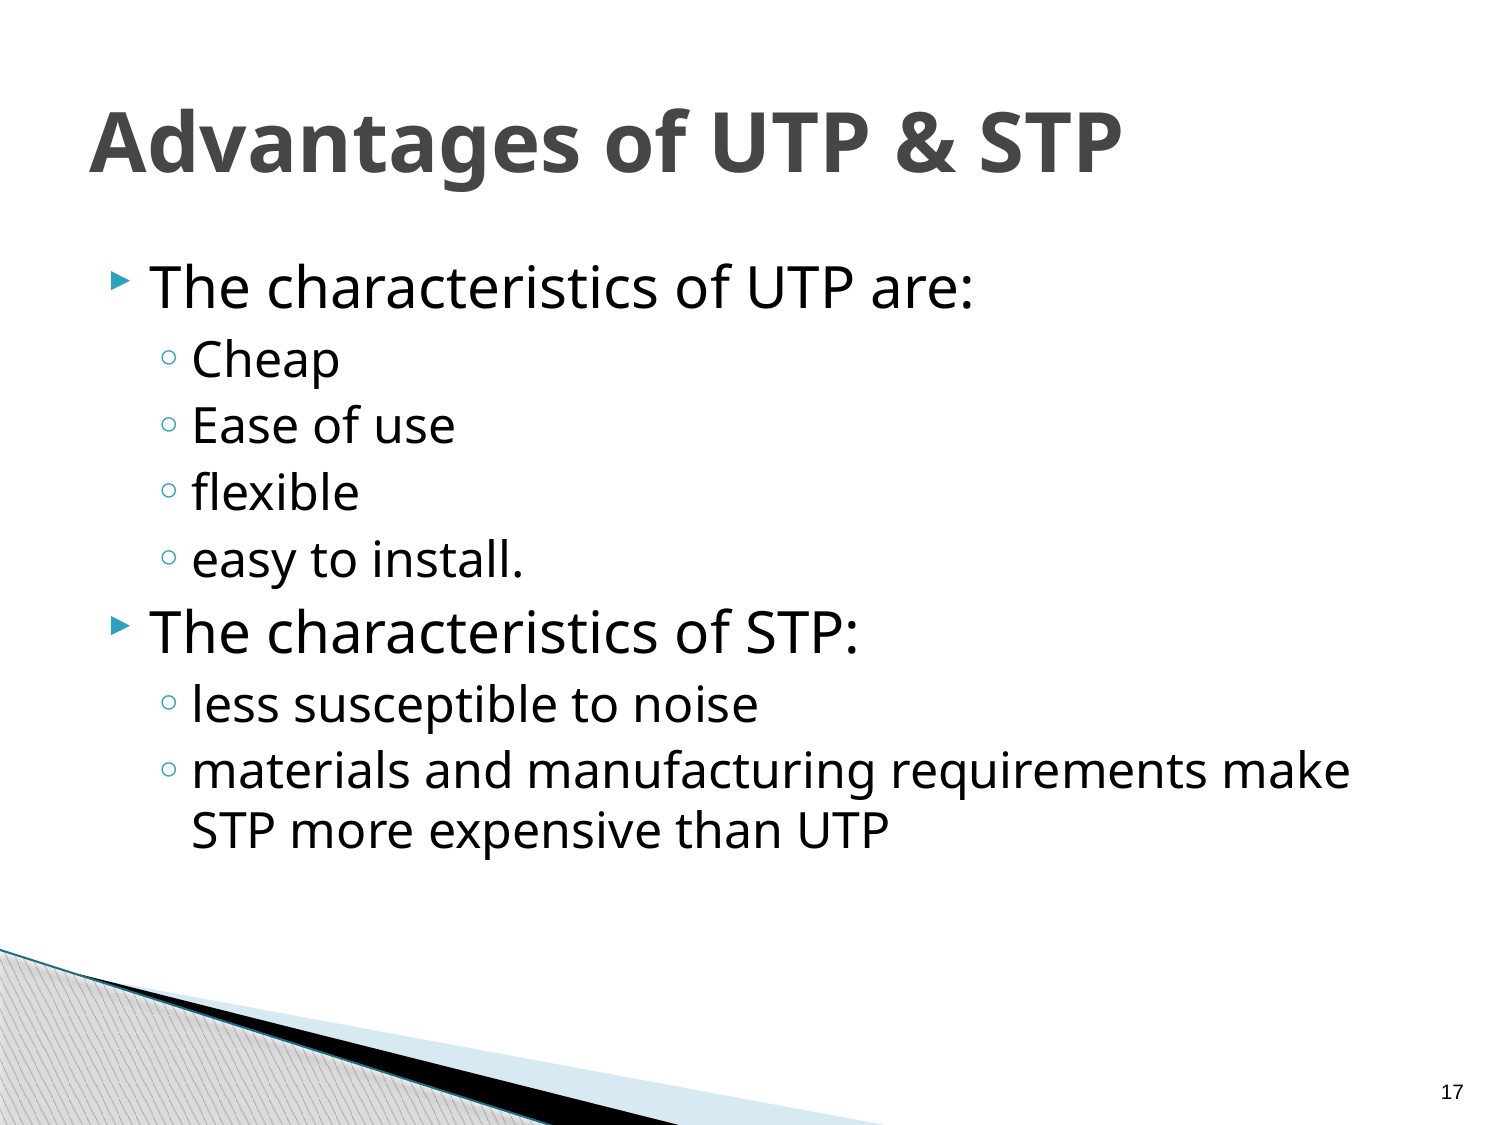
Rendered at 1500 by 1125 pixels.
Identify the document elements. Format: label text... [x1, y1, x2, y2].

slide_number 17 [1418, 1051, 1479, 1112]
title Advantages of UTP & STP [75, 45, 1425, 233]
list The characteristics of UTP are: Cheap Ease of use flexible easy to install. The characteristics of STP: less susceptible to noise materials and manufacturing requirements make STP more expensive than UTP [75, 243, 1425, 986]
